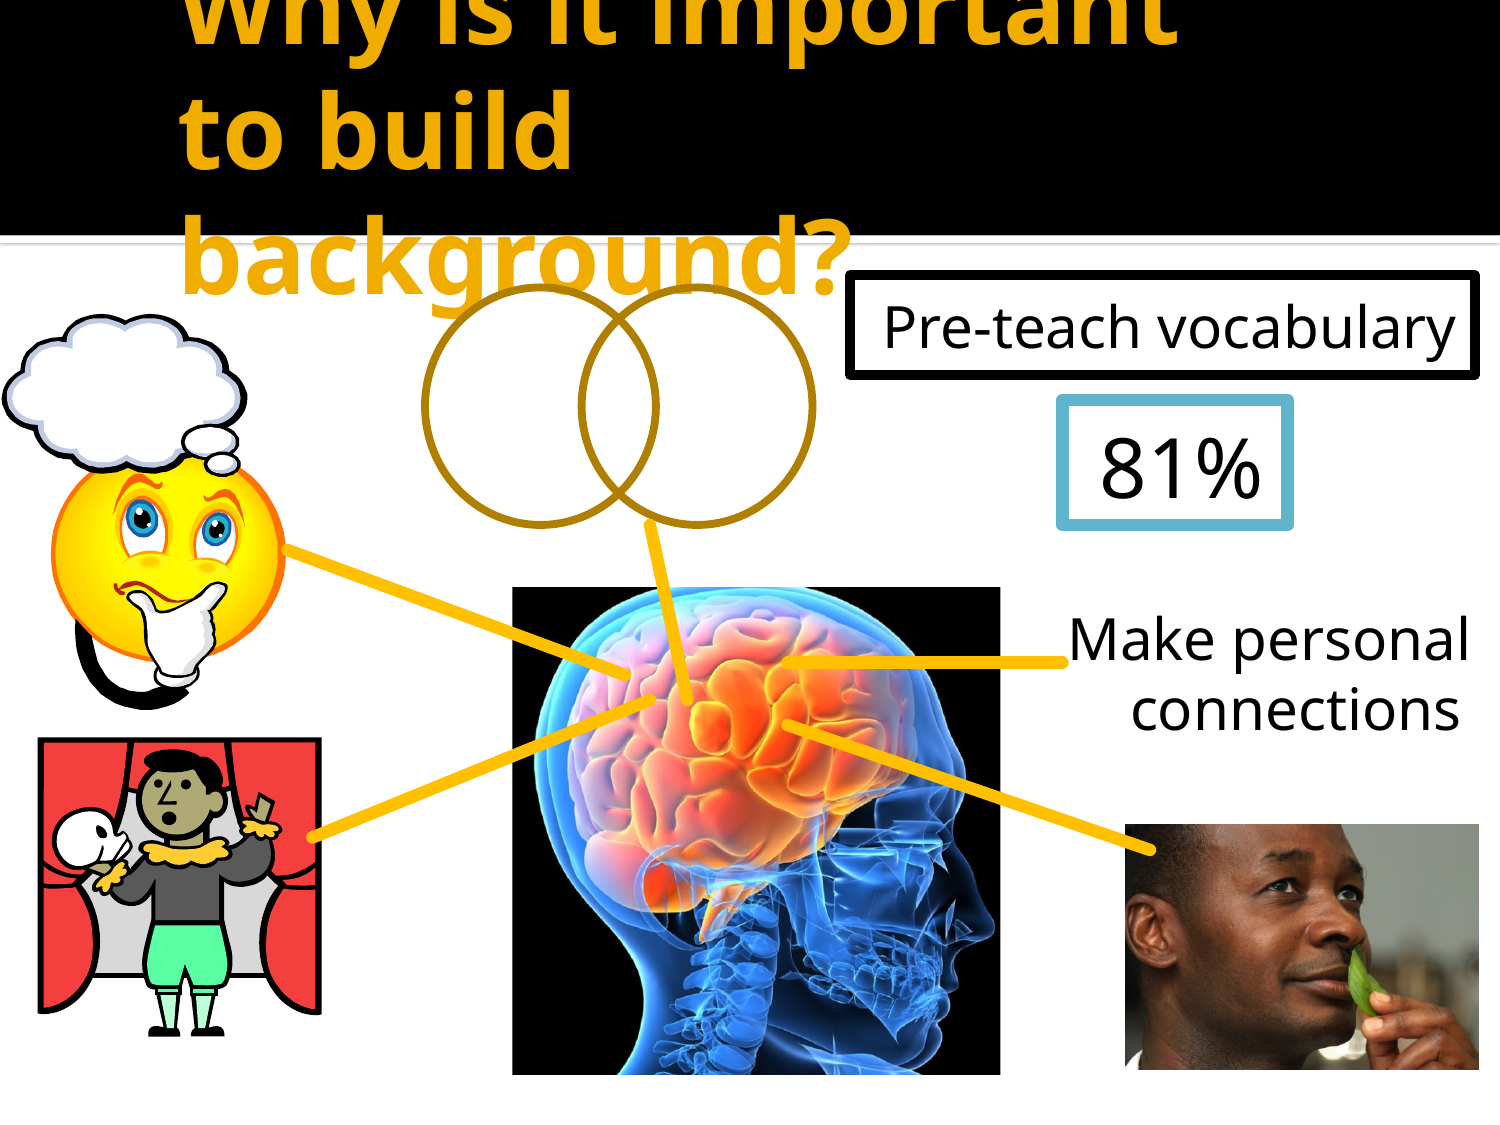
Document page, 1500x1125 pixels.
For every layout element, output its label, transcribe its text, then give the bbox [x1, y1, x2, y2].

text_box Pre-teach vocabulary [846, 271, 1479, 379]
picture [512, 587, 1001, 1075]
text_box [312, 699, 650, 838]
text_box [424, 287, 813, 525]
text_box Make personal connections [1002, 587, 1500, 688]
picture [0, 312, 288, 712]
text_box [287, 549, 625, 675]
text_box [787, 724, 1150, 851]
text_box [649, 524, 688, 700]
picture [512, 587, 649, 699]
picture [1124, 824, 1479, 1070]
title Why is it important to build background? [162, 24, 1288, 231]
text_box 81% [1059, 396, 1291, 529]
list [37, 737, 322, 1037]
